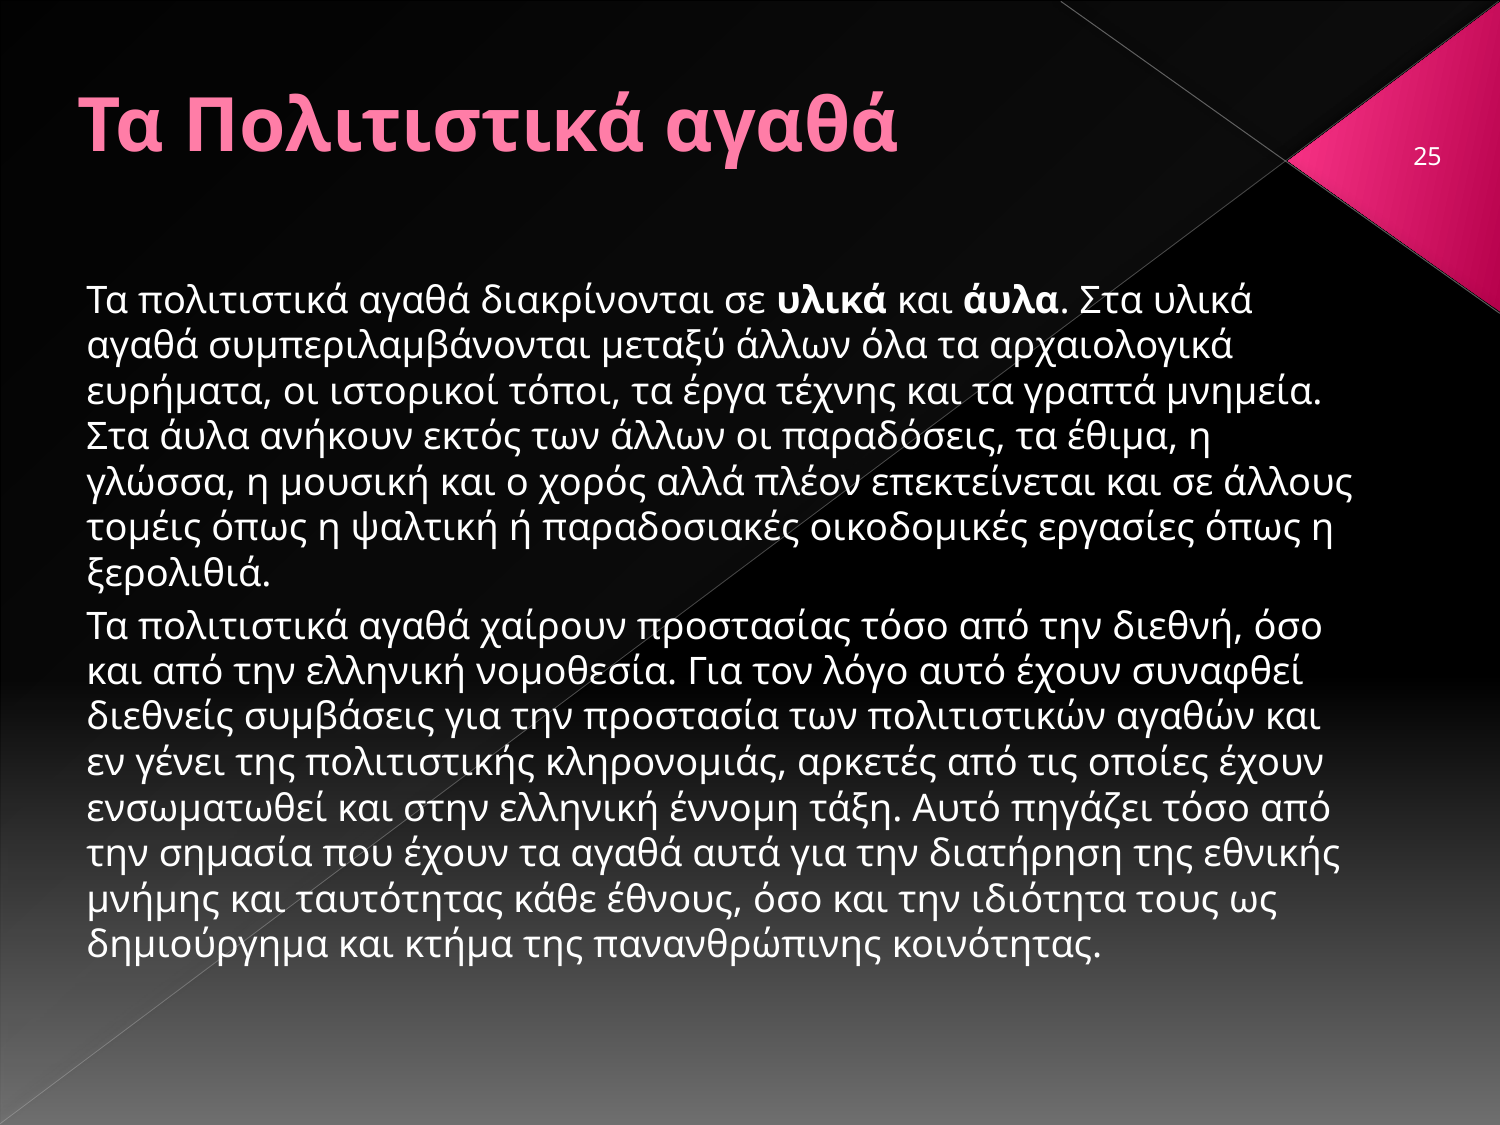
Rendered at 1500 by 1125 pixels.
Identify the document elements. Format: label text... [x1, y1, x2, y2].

list Τα πολιτιστικά αγαθά διακρίνονται σε υλικά και άυλα. Στα υλικά αγαθά συμπεριλαμβάνονται μεταξύ άλλων όλα τα αρχαιολογικά ευρήματα, οι ιστορικοί τόποι, τα έργα τέχνης και τα γραπτά μνημεία. Στα άυλα ανήκουν εκτός των άλλων οι παραδόσεις, τα έθιμα, η γλώσσα, η μουσική και ο χορός αλλά πλέον επεκτείνεται και σε άλλους τομέις όπως η ψαλτική ή παραδοσιακές οικοδομικές εργασίες όπως η ξερολιθιά. Τα πολιτιστικά αγαθά χαίρουν προστασίας τόσο από την διεθνή, όσο και από την ελληνική νομοθεσία. Για τον λόγο αυτό έχουν συναφθεί διεθνείς συμβάσεις για την προστασία των πολιτιστικών αγαθών και εν γένει της πολιτιστικής κληρονομιάς, αρκετές από τις οποίες έχουν ενσωματωθεί και στην ελληνική έννομη τάξη. Αυτό πηγάζει τόσο από την σημασία που έχουν τα αγαθά αυτά για την διατήρηση της εθνικής μνήμης και ταυτότητας κάθε έθνους, όσο και την ιδιότητα τους ως δημιούργημα και κτήμα της πανανθρώπινης κοινότητας. [62, 267, 1383, 973]
title Τα Πολιτιστικά αγαθά [62, 44, 1250, 200]
slide_number 25 [1386, 132, 1469, 183]
